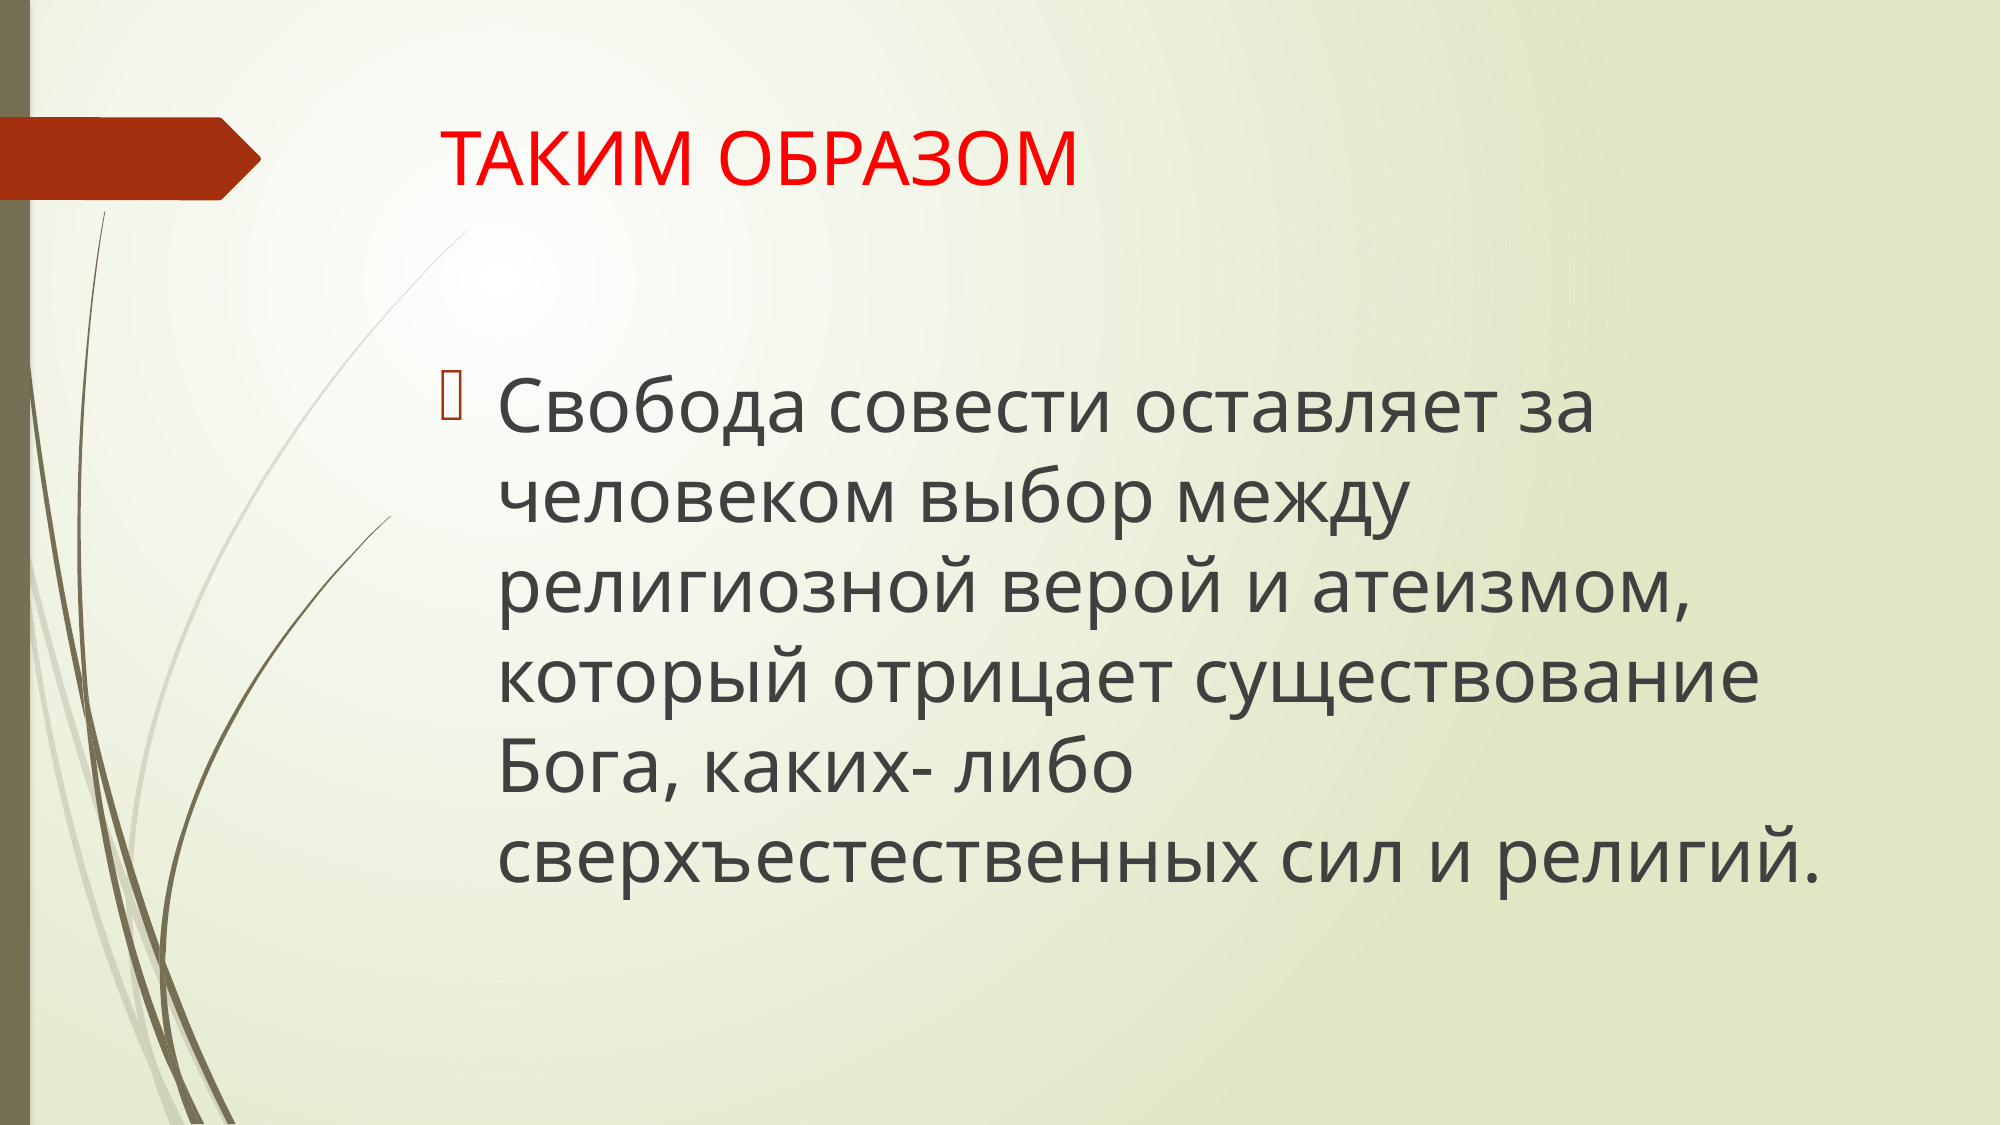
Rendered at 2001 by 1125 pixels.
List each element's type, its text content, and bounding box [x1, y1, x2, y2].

list Свобода совести оставляет за человеком выбор между религиозной верой и атеизмом, который отрицает существование Бога, каких- либо сверхъестественных сил и религий. [424, 350, 1888, 970]
title ТАКИМ ОБРАЗОМ [425, 102, 1888, 313]
